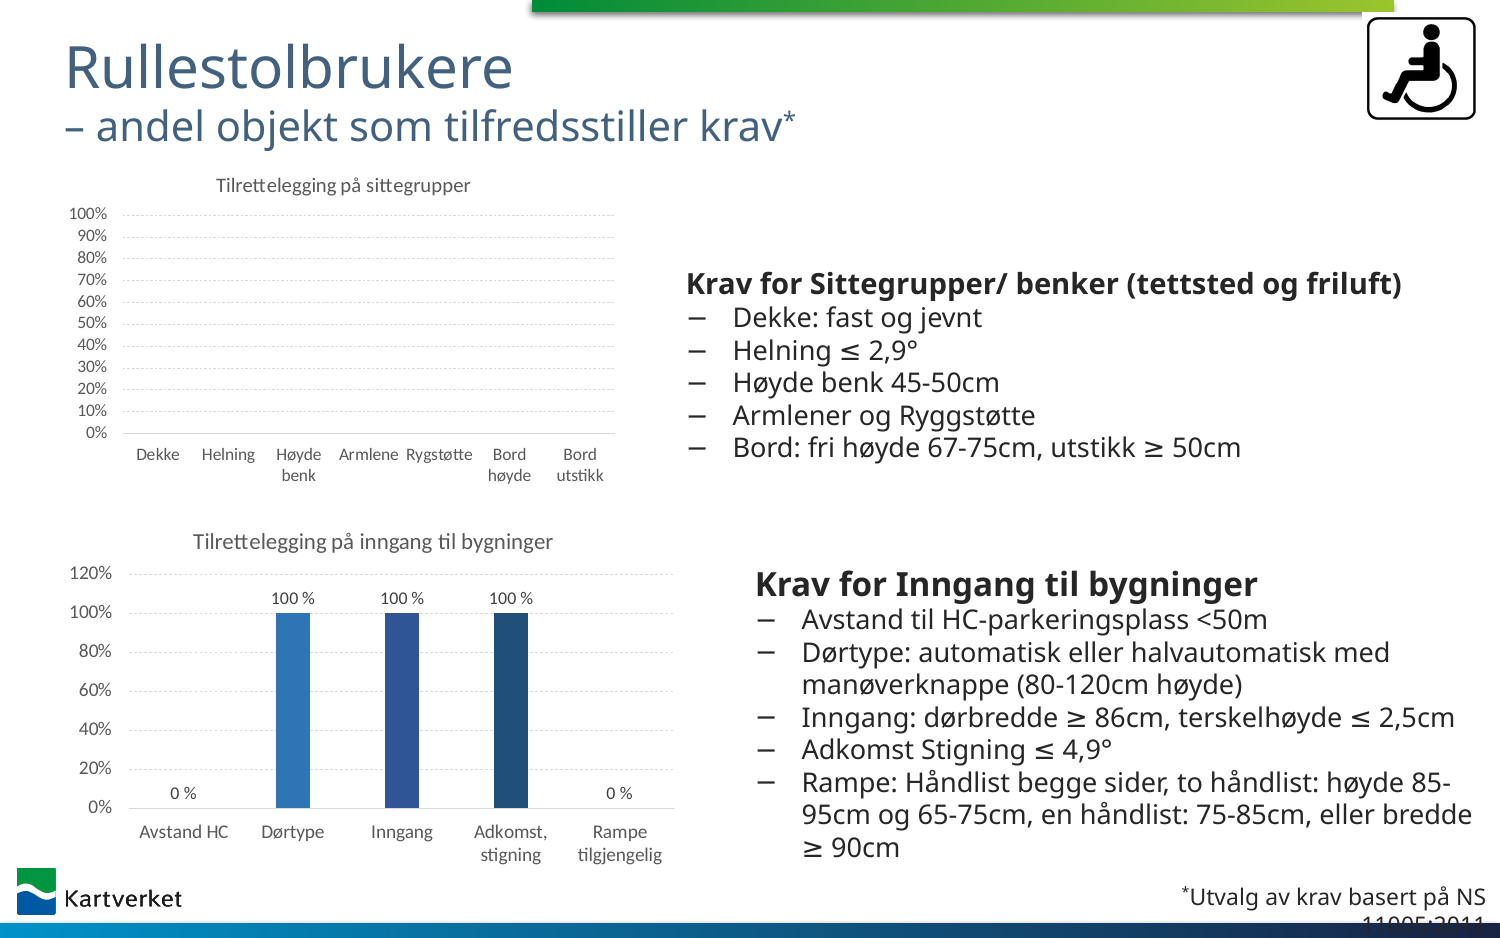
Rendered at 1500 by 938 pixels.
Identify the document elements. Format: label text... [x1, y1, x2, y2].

text_box Krav for Inngang til bygninger Avstand til HC-parkeringsplass <50m Dørtype: automatisk eller halvautomatisk med manøverknappe (80-120cm høyde) Inngang: dørbredde ≥ 86cm, terskelhøyde ≤ 2,5cm Adkomst Stigning ≤ 4,9° Rampe: Håndlist begge sider, to håndlist: høyde 85-95cm og 65-75cm, en håndlist: 75-85cm, eller bredde ≥ 90cm [740, 555, 1491, 870]
text_box Krav for Sittegrupper/ benker (tettsted og friluft) Dekke: fast og jevnt Helning ≤ 2,9° Høyde benk 45-50cm Armlener og Ryggstøtte Bord: fri høyde 67-75cm, utstikk ≥ 50cm [670, 258, 1418, 471]
text_box Rullestolbrukere – andel objekt som tilfredsstiller krav* [49, 25, 1431, 158]
picture [1362, 12, 1481, 126]
text_box *Utvalg av krav basert på NS 11005:2011 [1068, 873, 1500, 938]
picture [62, 166, 625, 492]
picture [62, 520, 685, 874]
